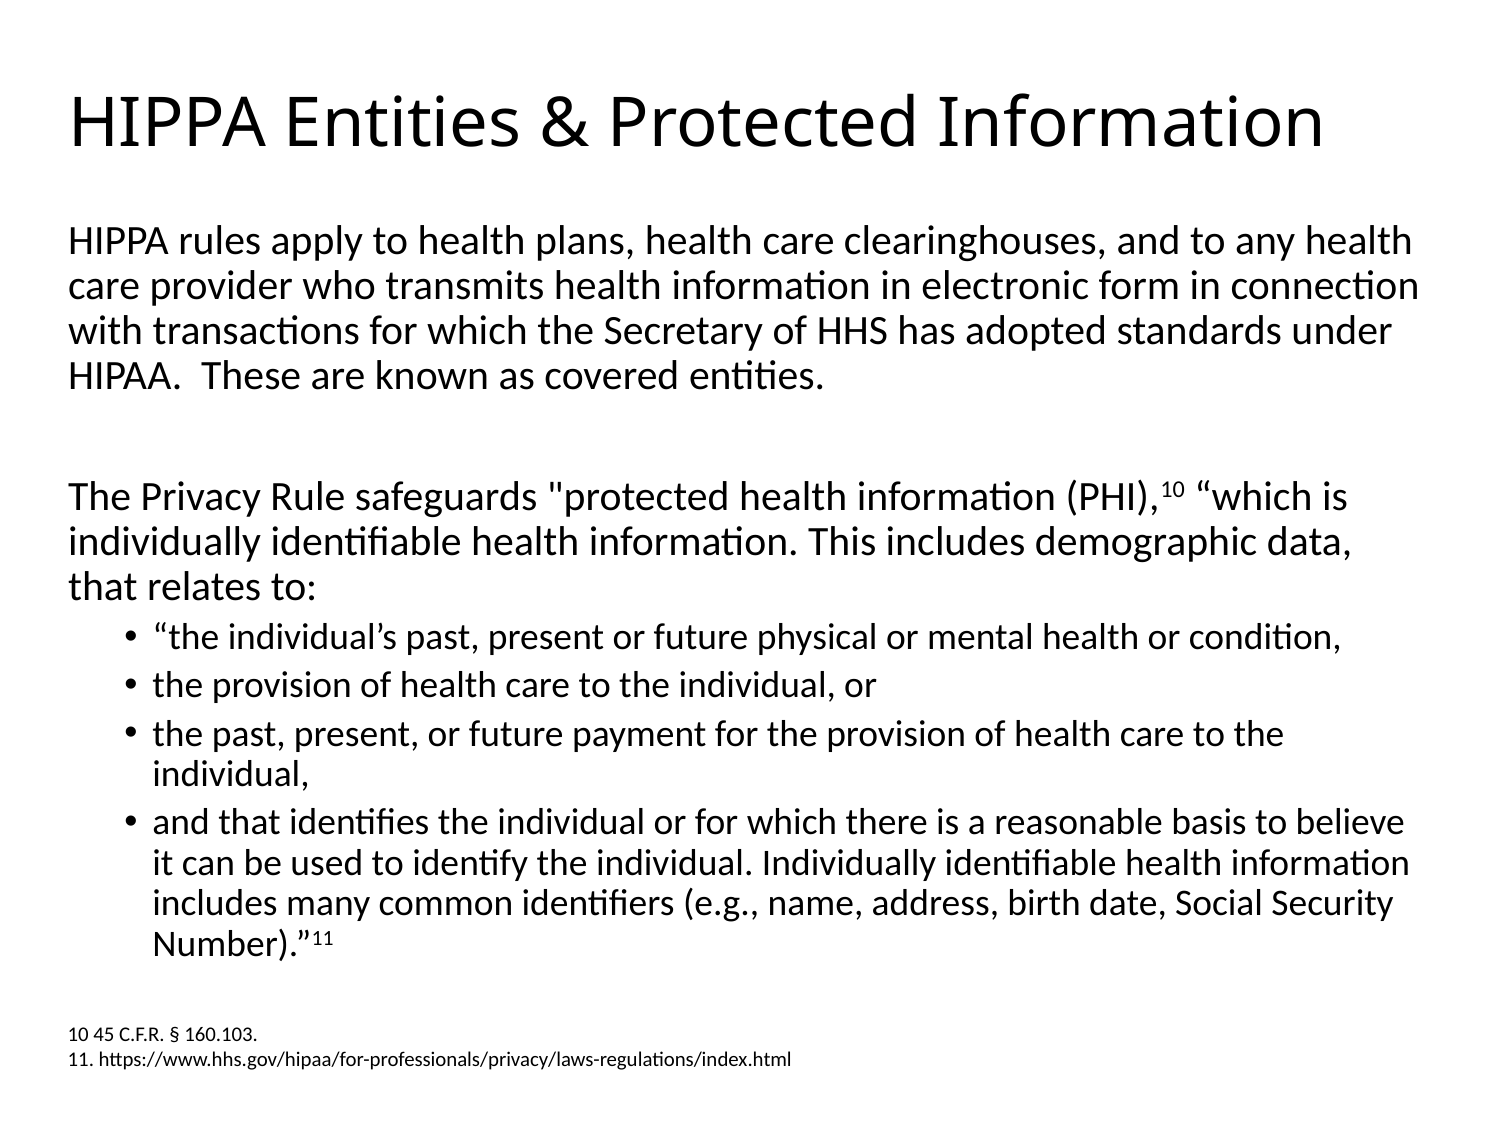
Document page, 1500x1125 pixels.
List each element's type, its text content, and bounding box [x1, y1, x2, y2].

text_box 10 45 C.F.R. § 160.103. 11. https://www.hhs.gov/hipaa/for-professionals/privacy/laws-regulations/index.html [53, 1013, 1438, 1078]
title HIPPA Entities & Protected Information [52, 15, 1348, 210]
list HIPPA rules apply to health plans, health care clearinghouses, and to any health care provider who transmits health information in electronic form in connection with transactions for which the Secretary of HHS has adopted standards under HIPAA. These are known as covered entities. The Privacy Rule safeguards "protected health information (PHI),10 “which is individually identifiable health information. This includes demographic data, that relates to: “the individual’s past, present or future physical or mental health or condition, the provision of health care to the individual, or the past, present, or future payment for the provision of health care to the individual, and that identifies the individual or for which there is a reasonable basis to believe it can be used to identify the individual. Individually identifiable health information includes many common identifiers (e.g., name, address, birth date, Social Security Number).”11 [52, 210, 1438, 947]
